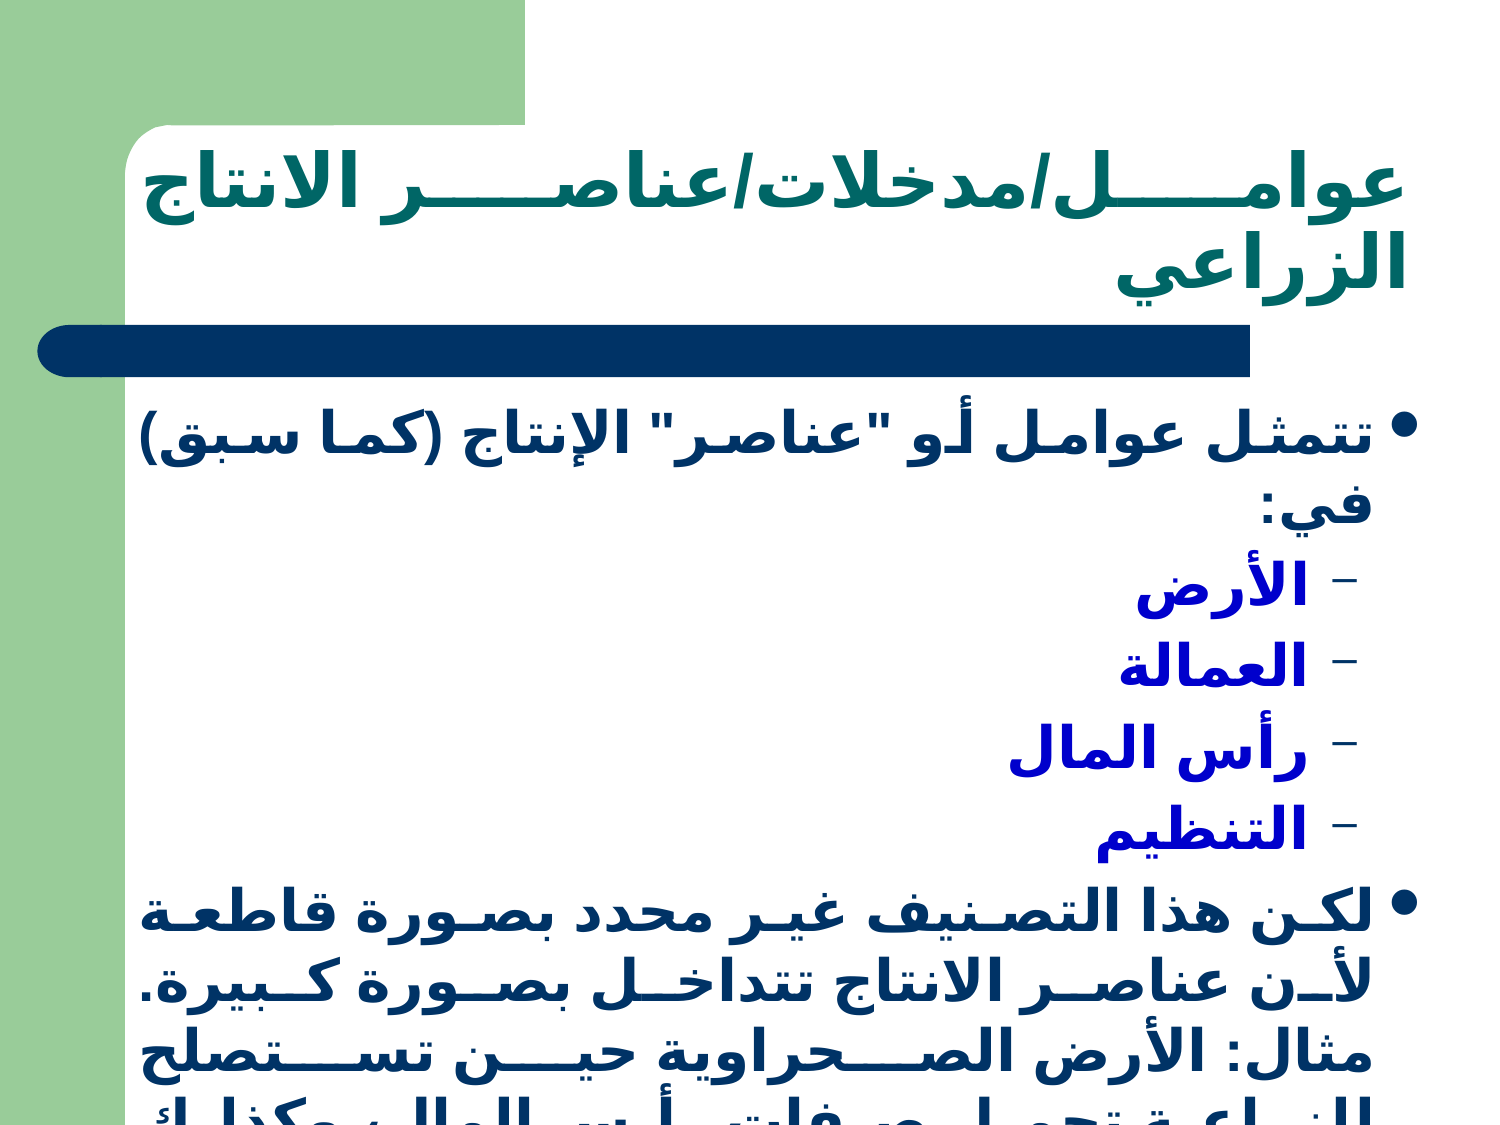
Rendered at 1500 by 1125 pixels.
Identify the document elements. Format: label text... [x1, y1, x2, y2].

list تتمثل عوامل أو "عناصر" الإنتاج (كما سبق) في: الأرض العمالة رأس المال التنظيم لكن هذا التصنيف غير محدد بصورة قاطعة لأن عناصر الانتاج تتداخل بصورة كبيرة. مثال: الأرض الصحراوية حين تستصلح للزراعة تحمل صفات رأس المال، وكذلك الجهد البشري حين يتضمن تكاليف التعليم والتدريب. [123, 387, 1447, 1083]
title عوامل/مدخلات/عناصر الانتاج الزراعي [125, 125, 1425, 313]
